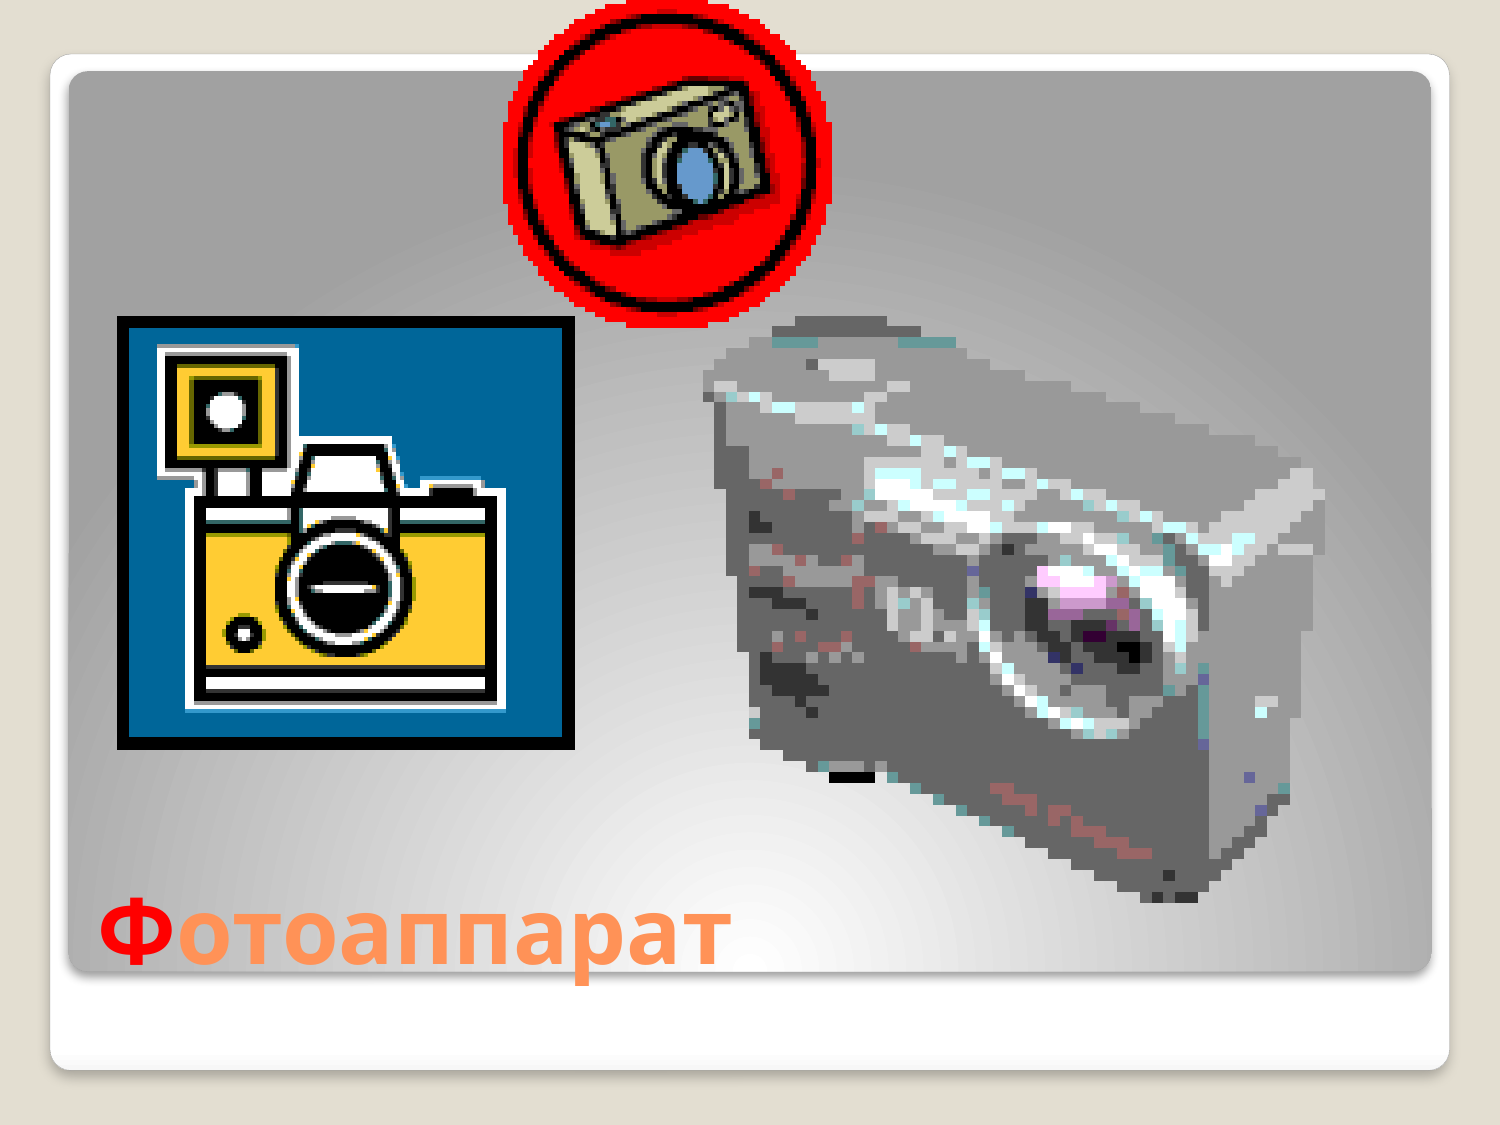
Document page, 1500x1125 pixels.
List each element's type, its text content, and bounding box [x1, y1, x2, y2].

picture [116, 0, 833, 751]
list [702, 316, 1325, 903]
title Фотоаппарат [82, 817, 1425, 990]
